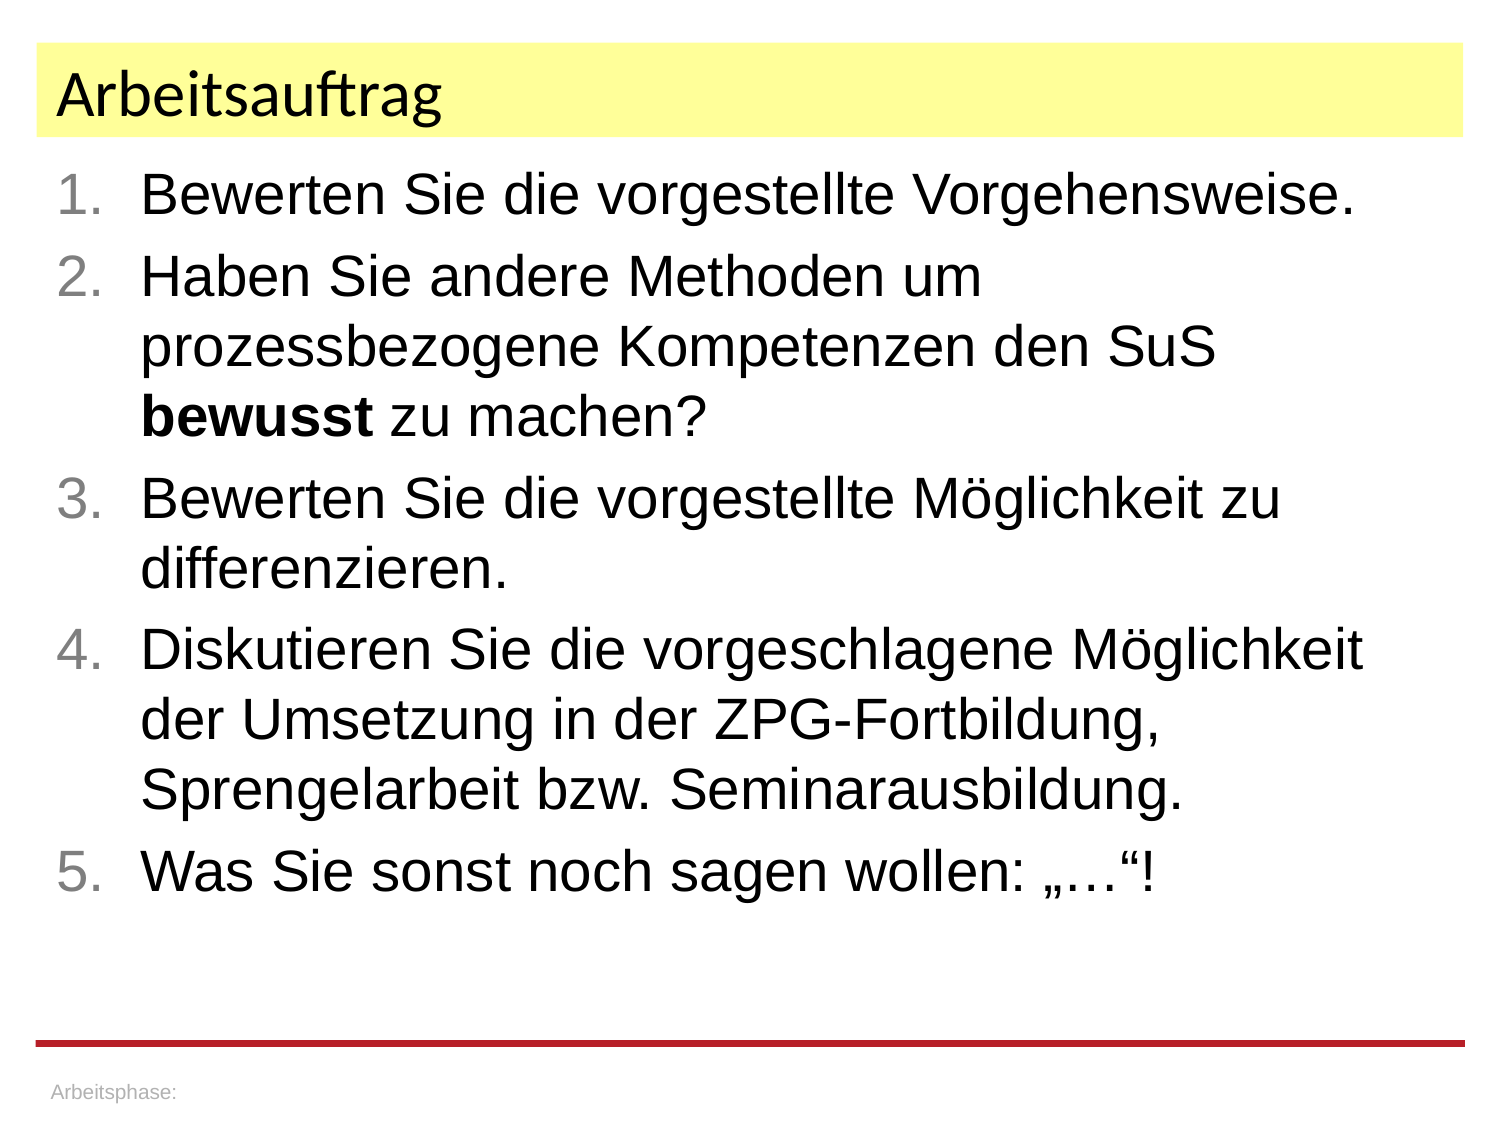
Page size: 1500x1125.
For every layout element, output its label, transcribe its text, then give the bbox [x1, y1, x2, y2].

title Arbeitsauftrag [41, 42, 1459, 149]
list Bewerten Sie die vorgestellte Vorgehensweise. Haben Sie andere Methoden um prozessbezogene Kompetenzen den SuS bewusst zu machen? Bewerten Sie die vorgestellte Möglichkeit zu differenzieren. Diskutieren Sie die vorgeschlagene Möglichkeit der Umsetzung in der ZPG-Fortbildung, Sprengelarbeit bzw. Seminarausbildung. Was Sie sonst noch sagen wollen: „…“! [41, 149, 1459, 1024]
footer Arbeitsphase: [35, 1061, 768, 1122]
